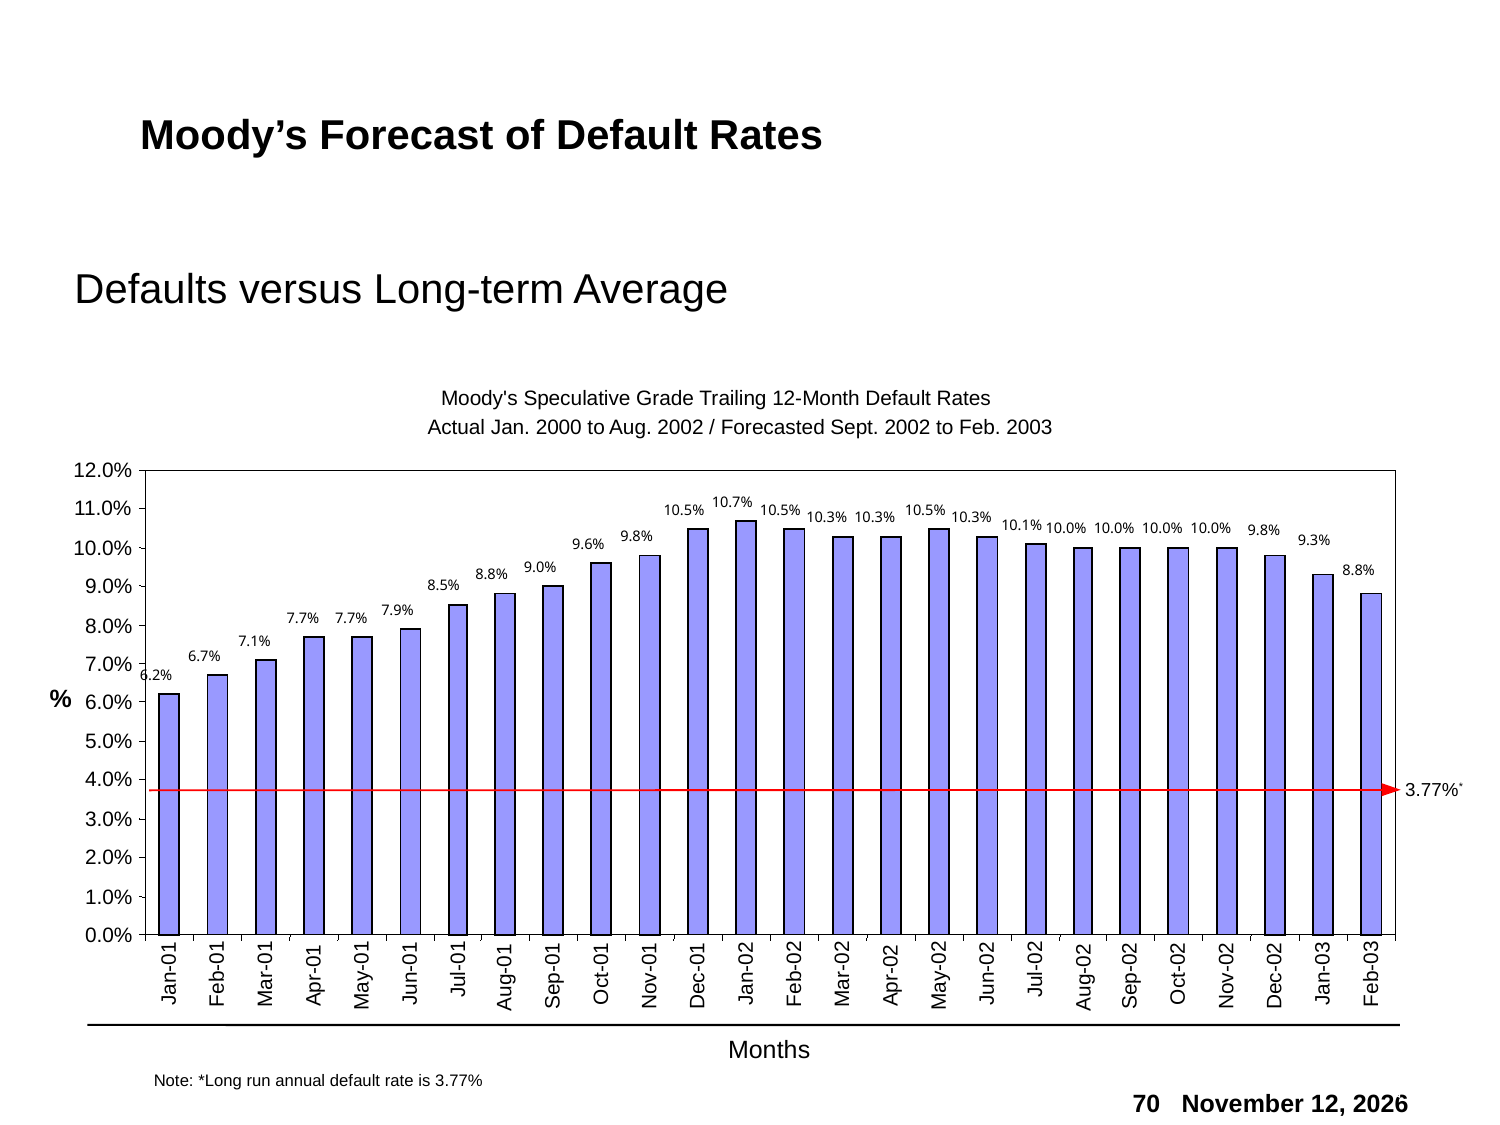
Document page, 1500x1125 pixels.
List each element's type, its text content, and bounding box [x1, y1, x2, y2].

text_box Feb-01 [203, 941, 229, 1007]
text_box [228, 805, 255, 934]
text_box [916, 935, 963, 940]
text_box 10.3% [951, 507, 992, 526]
text_box 12.0% [73, 457, 133, 483]
text_box 8.8% [475, 565, 508, 583]
text_box [660, 805, 687, 934]
text_box [1189, 805, 1216, 934]
text_box [448, 805, 467, 934]
text_box [1216, 805, 1237, 934]
text_box 9.0% [523, 557, 557, 575]
text_box [1073, 805, 1093, 934]
text_box [543, 585, 564, 781]
text_box Nov-02 [1212, 942, 1238, 1010]
text_box [255, 659, 276, 781]
text_box Apr-02 [876, 944, 902, 1007]
text_box [495, 805, 516, 934]
text_box [276, 805, 303, 934]
text_box [977, 805, 998, 934]
text_box 10.1% [1001, 515, 1043, 533]
text_box [1361, 805, 1382, 934]
text_box 2.0% [85, 843, 133, 869]
text_box Dec-01 [683, 942, 709, 1010]
text_box [1313, 574, 1334, 781]
text_box [880, 805, 901, 934]
text_box [373, 805, 400, 934]
text_box 0.0% [85, 921, 133, 947]
text_box [1168, 805, 1189, 934]
text_box 7.7% [286, 608, 320, 626]
text_box [516, 805, 543, 934]
text_box [1361, 593, 1382, 781]
text_box [998, 805, 1025, 934]
text_box 7.7% [334, 608, 368, 626]
text_box 10.5% [759, 500, 801, 518]
text_box [1120, 547, 1141, 781]
text_box [303, 636, 324, 781]
text_box Jan-01 [154, 942, 180, 1006]
text_box [1073, 547, 1093, 781]
text_box [435, 935, 481, 940]
text_box [146, 470, 1396, 783]
text_box [1382, 805, 1396, 934]
text_box [578, 935, 625, 940]
text_box [1107, 935, 1154, 940]
text_box Sep-02 [1115, 942, 1141, 1010]
text_box Feb-02 [780, 941, 806, 1007]
text_box [1093, 805, 1120, 934]
text_box [687, 805, 708, 934]
text_box 8.8% [1342, 561, 1375, 579]
text_box [929, 805, 950, 934]
text_box [757, 805, 784, 934]
text_box [832, 536, 853, 781]
text_box [194, 935, 241, 940]
text_box [1141, 805, 1168, 934]
text_box 10.0% [1045, 519, 1087, 537]
text_box [1155, 935, 1202, 940]
text_box [207, 805, 228, 934]
text_box [1025, 544, 1046, 781]
text_box 7.0% [85, 650, 133, 676]
text_box [242, 935, 338, 940]
text_box [339, 935, 386, 940]
text_box [639, 555, 660, 781]
text_box Oct-01 [587, 942, 613, 1006]
text_box [708, 805, 736, 934]
text_box [159, 805, 180, 934]
text_box [977, 536, 998, 781]
text_box 8.5% [427, 576, 460, 594]
text_box 4.0% [85, 765, 133, 791]
text_box [880, 536, 901, 781]
text_box [626, 935, 722, 940]
text_box Jan-02 [731, 942, 757, 1006]
text_box 6.0% [85, 688, 133, 714]
text_box [964, 935, 1011, 940]
text_box 8.0% [85, 612, 133, 638]
text_box 9.6% [572, 534, 605, 552]
text_box [639, 805, 660, 934]
text_box [784, 528, 805, 781]
text_box [591, 805, 612, 934]
text_box Apr-01 [299, 944, 325, 1007]
text_box % [49, 682, 72, 713]
text_box [1203, 935, 1299, 940]
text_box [148, 782, 1401, 797]
text_box [255, 805, 276, 934]
text_box [495, 593, 516, 781]
text_box [901, 805, 929, 934]
title Moody’s Forecast of Default Rates [124, 99, 1401, 226]
text_box 10.3% [806, 507, 847, 526]
text_box 9.8% [1247, 521, 1281, 539]
text_box Moody's Speculative Grade Trailing 12-Month Default Rates [441, 384, 992, 410]
text_box [1046, 805, 1073, 934]
text_box Oct-02 [1163, 942, 1189, 1006]
text_box Feb-03 [1357, 941, 1383, 1007]
text_box [146, 935, 193, 940]
text_box 7.1% [238, 631, 271, 649]
text_box Sep-01 [538, 942, 564, 1010]
text_box May-01 [347, 940, 373, 1011]
text_box [1286, 805, 1313, 934]
text_box [929, 528, 950, 781]
text_box 7.9% [381, 601, 414, 619]
text_box 10.0% [1093, 519, 1135, 537]
text_box Aug-01 [490, 944, 516, 1012]
text_box Note: *Long run annual default rate is 3.77% [119, 1062, 819, 1097]
text_box [1168, 547, 1189, 781]
text_box [125, 474, 145, 940]
text_box [1264, 555, 1286, 781]
text_box 10.5% [904, 500, 946, 518]
text_box [784, 805, 805, 934]
text_box May-02 [924, 940, 950, 1011]
text_box 10.5% [663, 500, 705, 518]
text_box [1012, 935, 1106, 940]
text_box [303, 805, 324, 934]
text_box [324, 805, 352, 934]
text_box Actual Jan. 2000 to Aug. 2002 / Forecasted Sept. 2002 to Feb. 2003 [421, 413, 1053, 439]
text_box Mar-01 [251, 941, 277, 1007]
text_box [400, 805, 421, 934]
text_box Defaults versus Long-term Average [40, 261, 1345, 320]
text_box [819, 935, 915, 940]
text_box [950, 805, 977, 934]
text_box 10.0% [73, 534, 133, 560]
text_box [543, 805, 564, 934]
text_box Jun-02 [973, 942, 999, 1006]
text_box [1334, 805, 1361, 934]
text_box [482, 935, 529, 940]
text_box [159, 694, 180, 781]
text_box [1025, 805, 1046, 934]
text_box [1348, 935, 1376, 940]
text_box [1237, 805, 1264, 934]
text_box 9.8% [620, 527, 653, 545]
text_box [853, 805, 880, 934]
text_box [736, 805, 757, 934]
text_box [421, 805, 448, 934]
text_box [530, 935, 577, 940]
text_box Jun-01 [396, 942, 422, 1006]
text_box [180, 805, 207, 934]
text_box Dec-02 [1260, 942, 1286, 1010]
text_box [805, 805, 832, 934]
text_box 3.77%* [1405, 777, 1479, 800]
text_box Jan-03 [1308, 942, 1334, 1006]
text_box [1120, 805, 1141, 934]
text_box 6.2% [139, 665, 173, 683]
text_box [736, 521, 757, 781]
text_box 6.7% [188, 646, 221, 664]
text_box Nov-01 [635, 942, 661, 1010]
text_box [207, 674, 228, 781]
text_box [1216, 547, 1237, 781]
text_box [1313, 805, 1334, 934]
text_box [448, 604, 467, 781]
text_box [591, 563, 612, 781]
text_box [832, 805, 853, 934]
text_box [387, 935, 434, 940]
text_box [612, 805, 639, 934]
text_box 9.0% [85, 572, 133, 598]
text_box Jul-01 [444, 941, 470, 998]
text_box 10.7% [711, 492, 753, 511]
text_box [1300, 935, 1347, 940]
text_box [771, 935, 818, 940]
text_box [723, 935, 770, 940]
text_box [352, 805, 373, 934]
text_box Mar-02 [828, 941, 854, 1007]
text_box Jul-02 [1021, 941, 1047, 998]
text_box 5.0% [85, 728, 133, 754]
text_box Months [728, 1033, 811, 1062]
text_box [400, 629, 421, 781]
text_box [146, 802, 159, 934]
text_box [352, 636, 373, 781]
text_box [1264, 805, 1286, 934]
text_box 1.0% [85, 883, 133, 909]
text_box 3.0% [85, 805, 133, 831]
text_box [564, 805, 591, 934]
text_box 10.0% [1141, 519, 1183, 537]
text_box 10.3% [854, 507, 896, 526]
text_box Aug-02 [1069, 944, 1095, 1012]
text_box 9.3% [1297, 530, 1331, 549]
text_box [687, 528, 708, 781]
text_box [467, 805, 495, 934]
text_box 11.0% [74, 494, 132, 520]
text_box 10.0% [1190, 519, 1232, 537]
